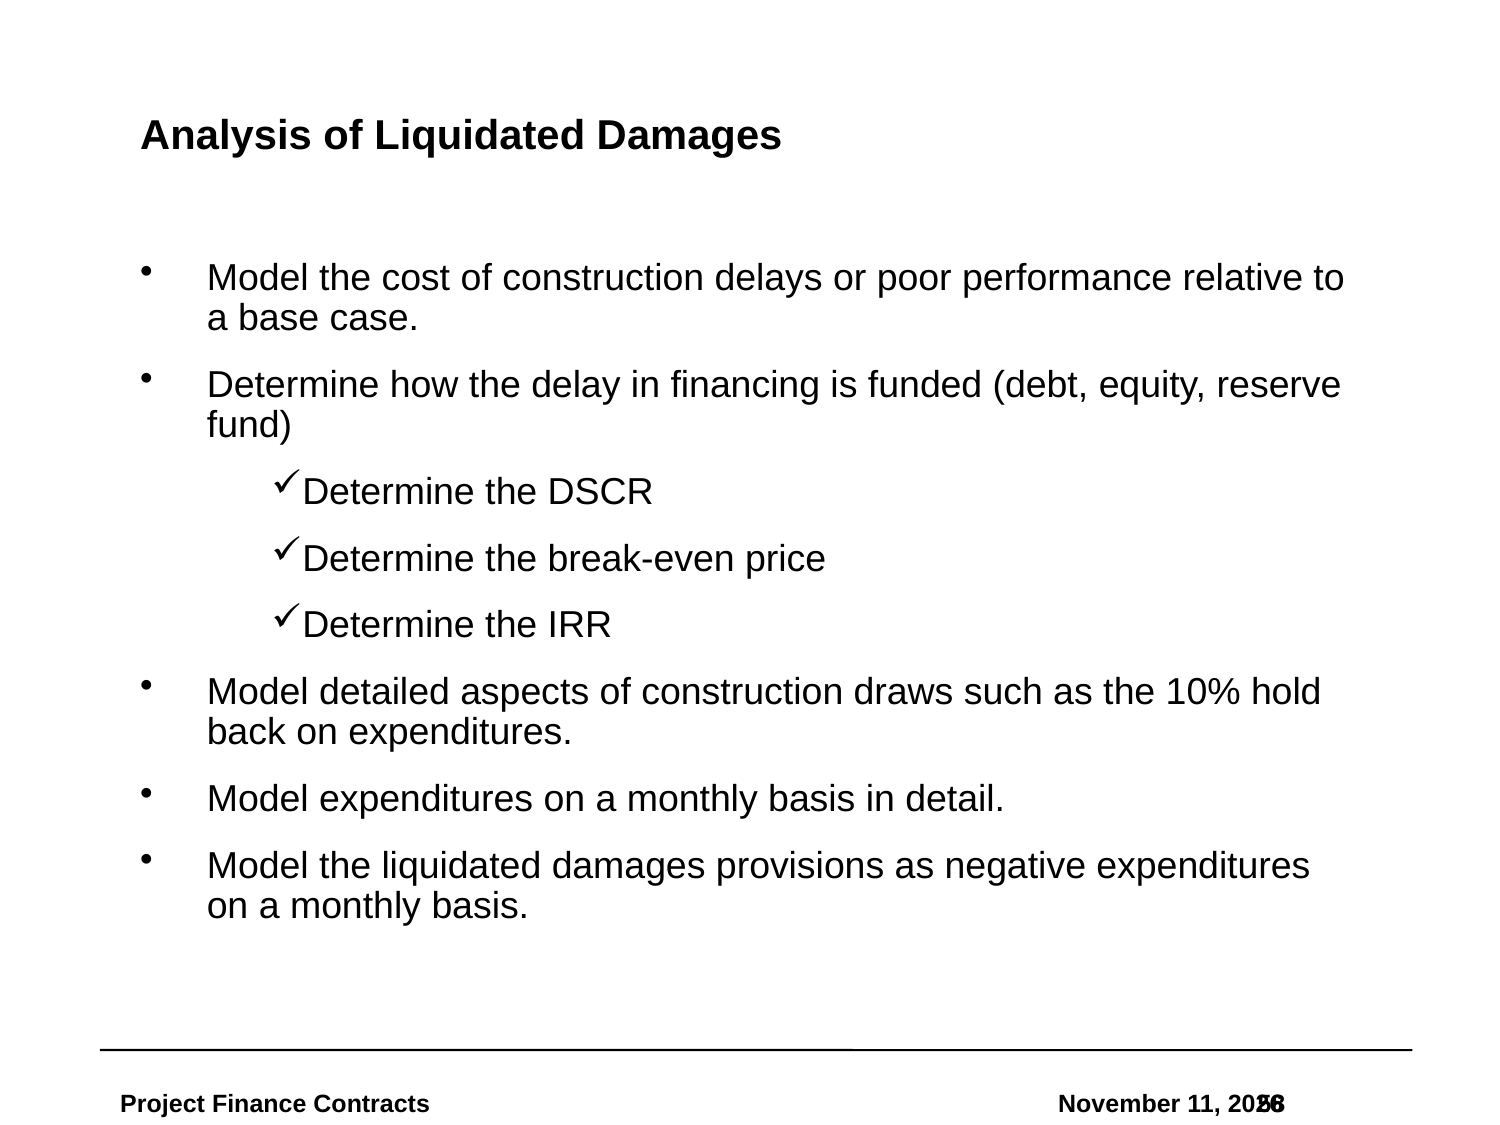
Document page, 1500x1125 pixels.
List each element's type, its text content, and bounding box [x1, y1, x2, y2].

list Model the cost of construction delays or poor performance relative to a base case. Determine how the delay in financing is funded (debt, equity, reserve fund) Determine the DSCR Determine the break-even price Determine the IRR Model detailed aspects of construction draws such as the 10% hold back on expenditures. Model expenditures on a monthly basis in detail. Model the liquidated damages provisions as negative expenditures on a monthly basis. [124, 249, 1376, 1001]
title Analysis of Liquidated Damages [124, 99, 1288, 226]
